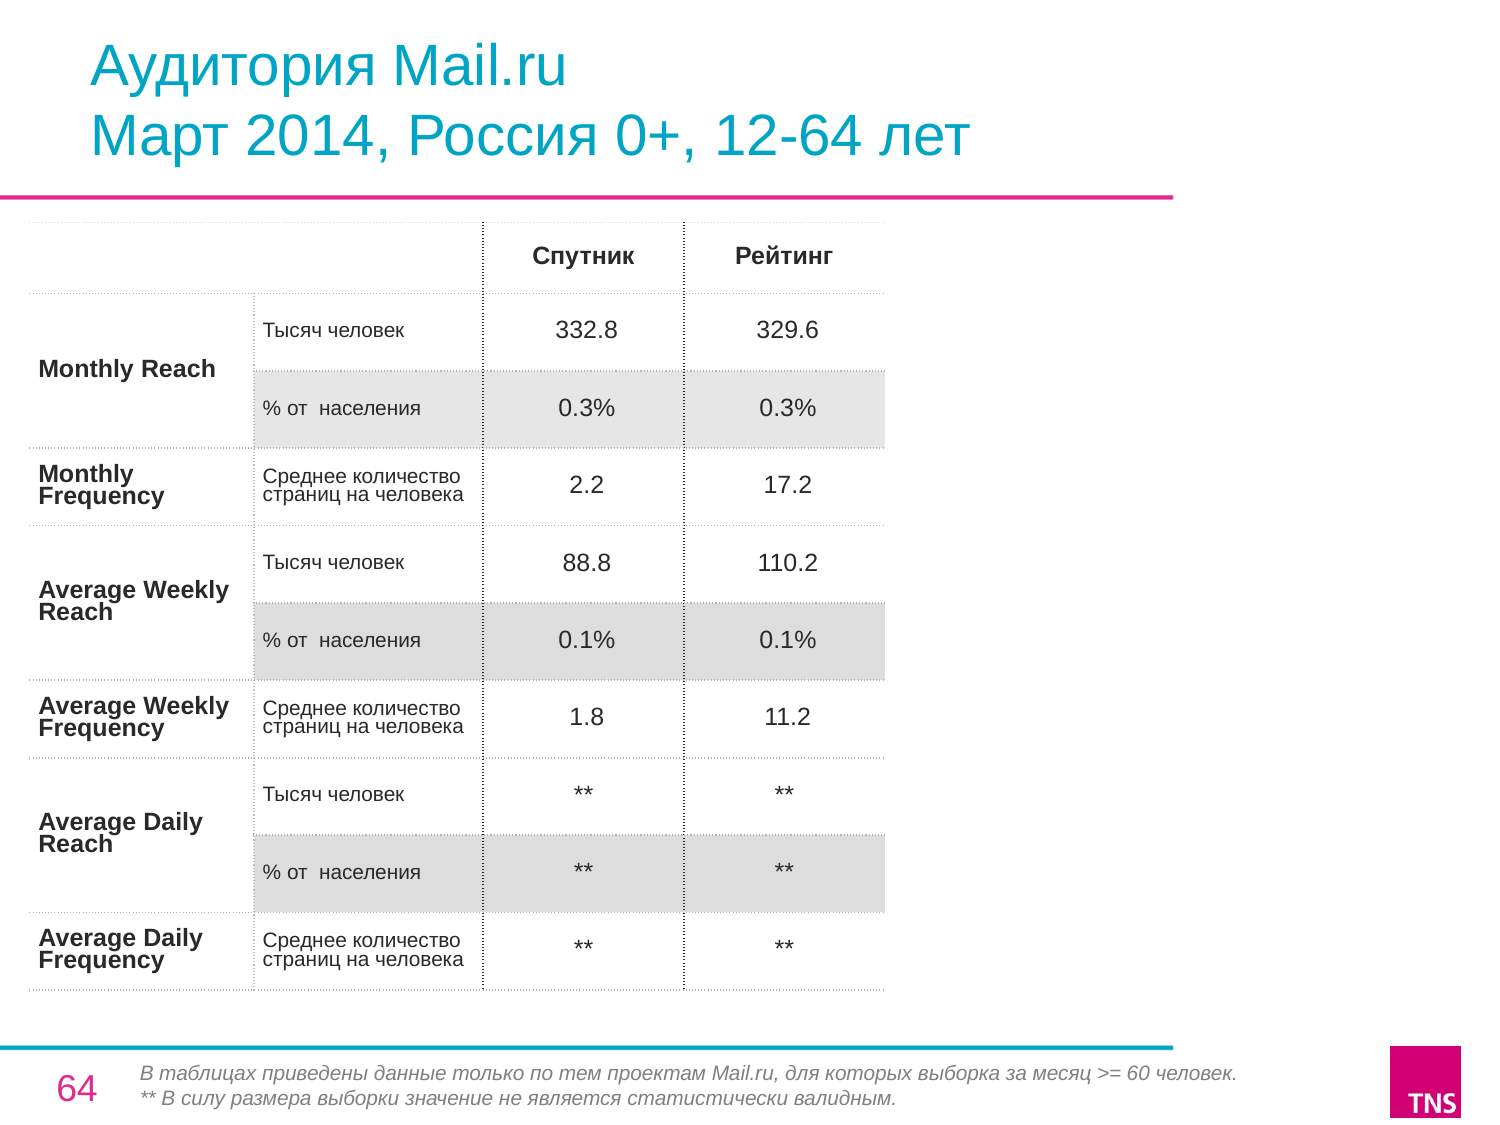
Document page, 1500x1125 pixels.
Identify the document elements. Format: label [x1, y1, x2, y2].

picture [0, 0, 1500, 1125]
title [74, 8, 1476, 187]
table_cell [29, 294, 885, 990]
table_header [29, 223, 885, 294]
slide_number [40, 1055, 392, 1125]
text_box [124, 1052, 1463, 1117]
